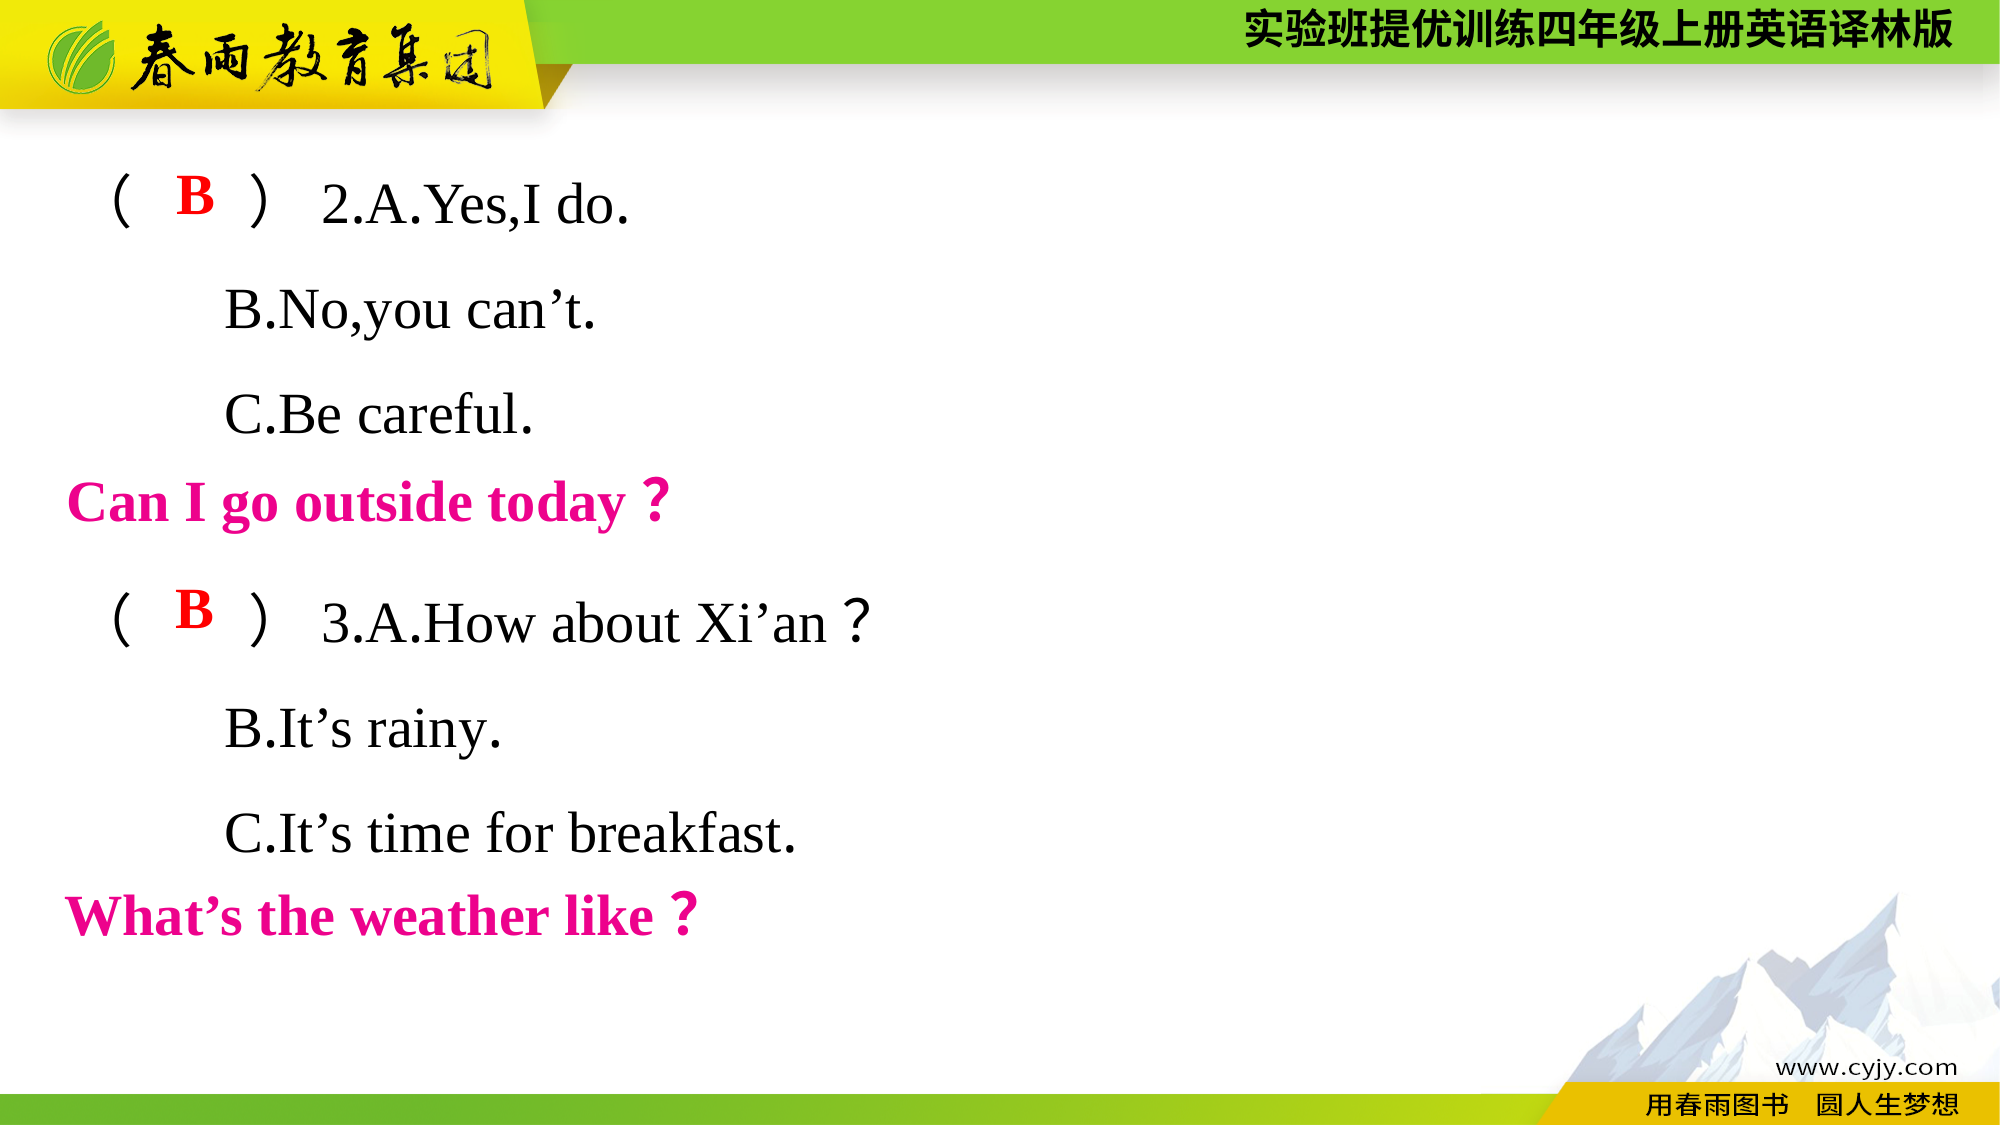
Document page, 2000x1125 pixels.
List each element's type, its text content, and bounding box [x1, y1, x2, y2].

list （ ）2.A.Yes,I do. B.No,you can’t. C.Be careful. （ ）3.A.How about Xi’an？ B.It’s rainy. C.It’s time for breakfast. [59, 122, 1944, 880]
text_box B [161, 562, 230, 648]
text_box Can I go outside today？ [51, 456, 715, 541]
text_box What’s the weather like？ [49, 869, 743, 955]
text_box B [161, 149, 231, 234]
picture [0, 0, 2000, 1125]
